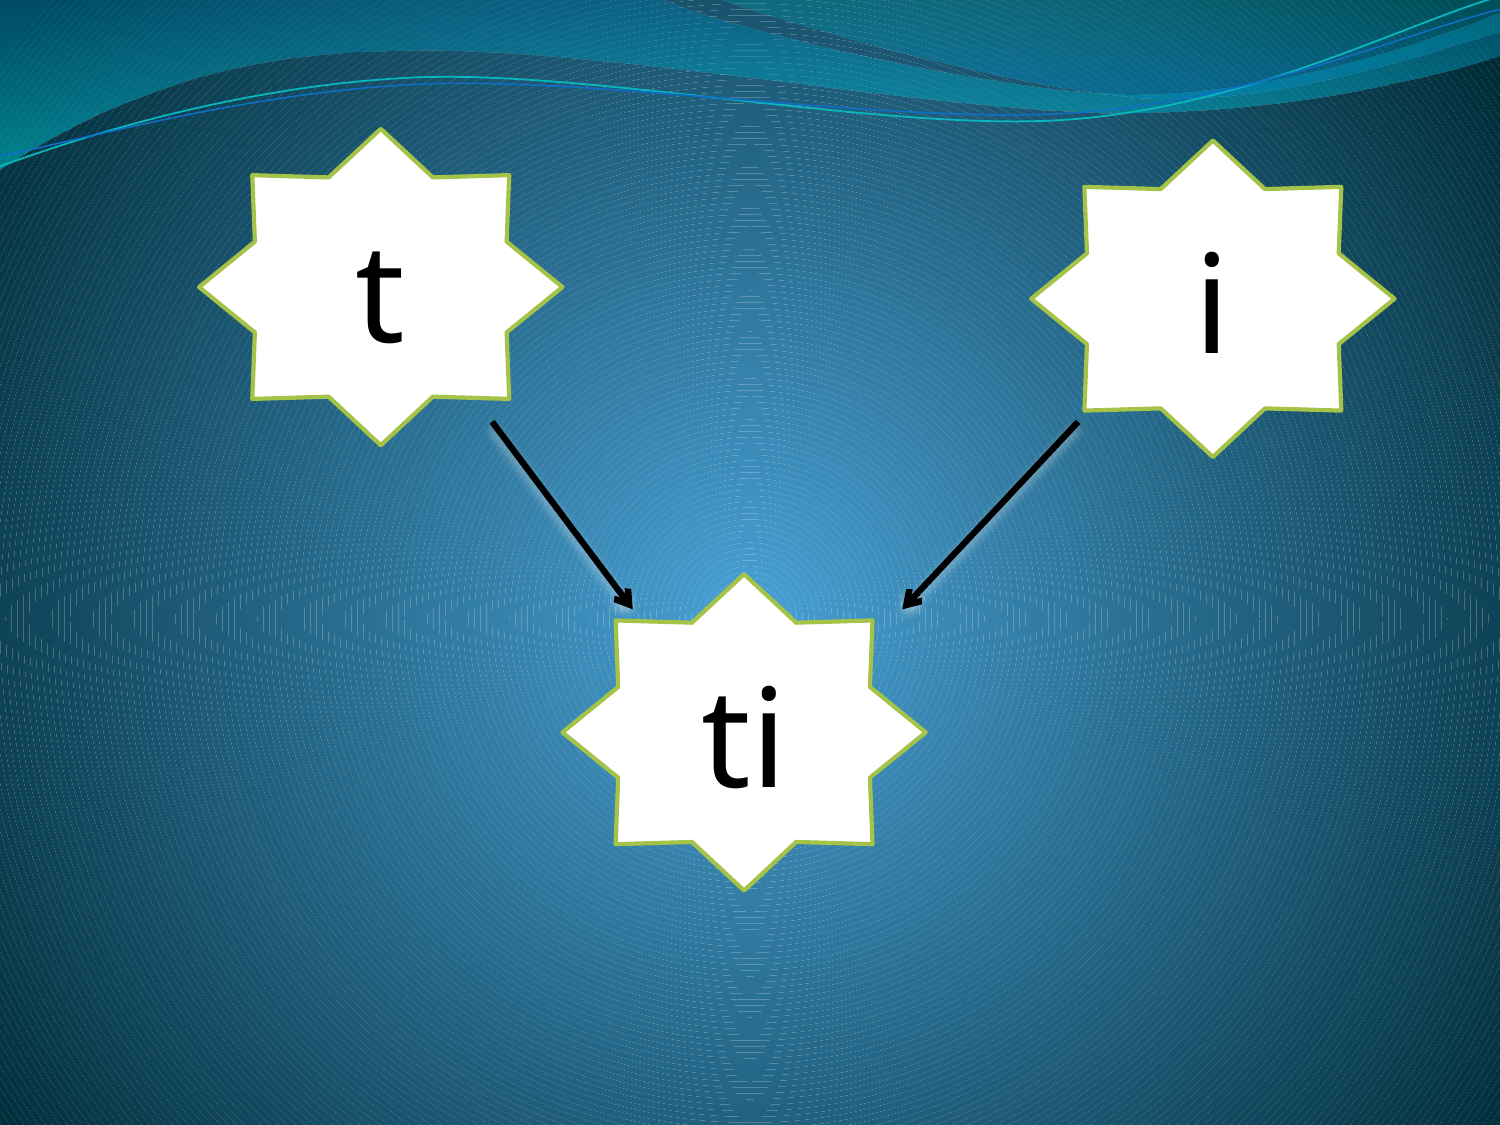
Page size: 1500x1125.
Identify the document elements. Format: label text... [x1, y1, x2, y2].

text_box t [197, 127, 565, 447]
text_box i [1029, 139, 1397, 459]
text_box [896, 427, 1085, 604]
text_box ti [560, 572, 928, 893]
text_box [468, 445, 657, 587]
